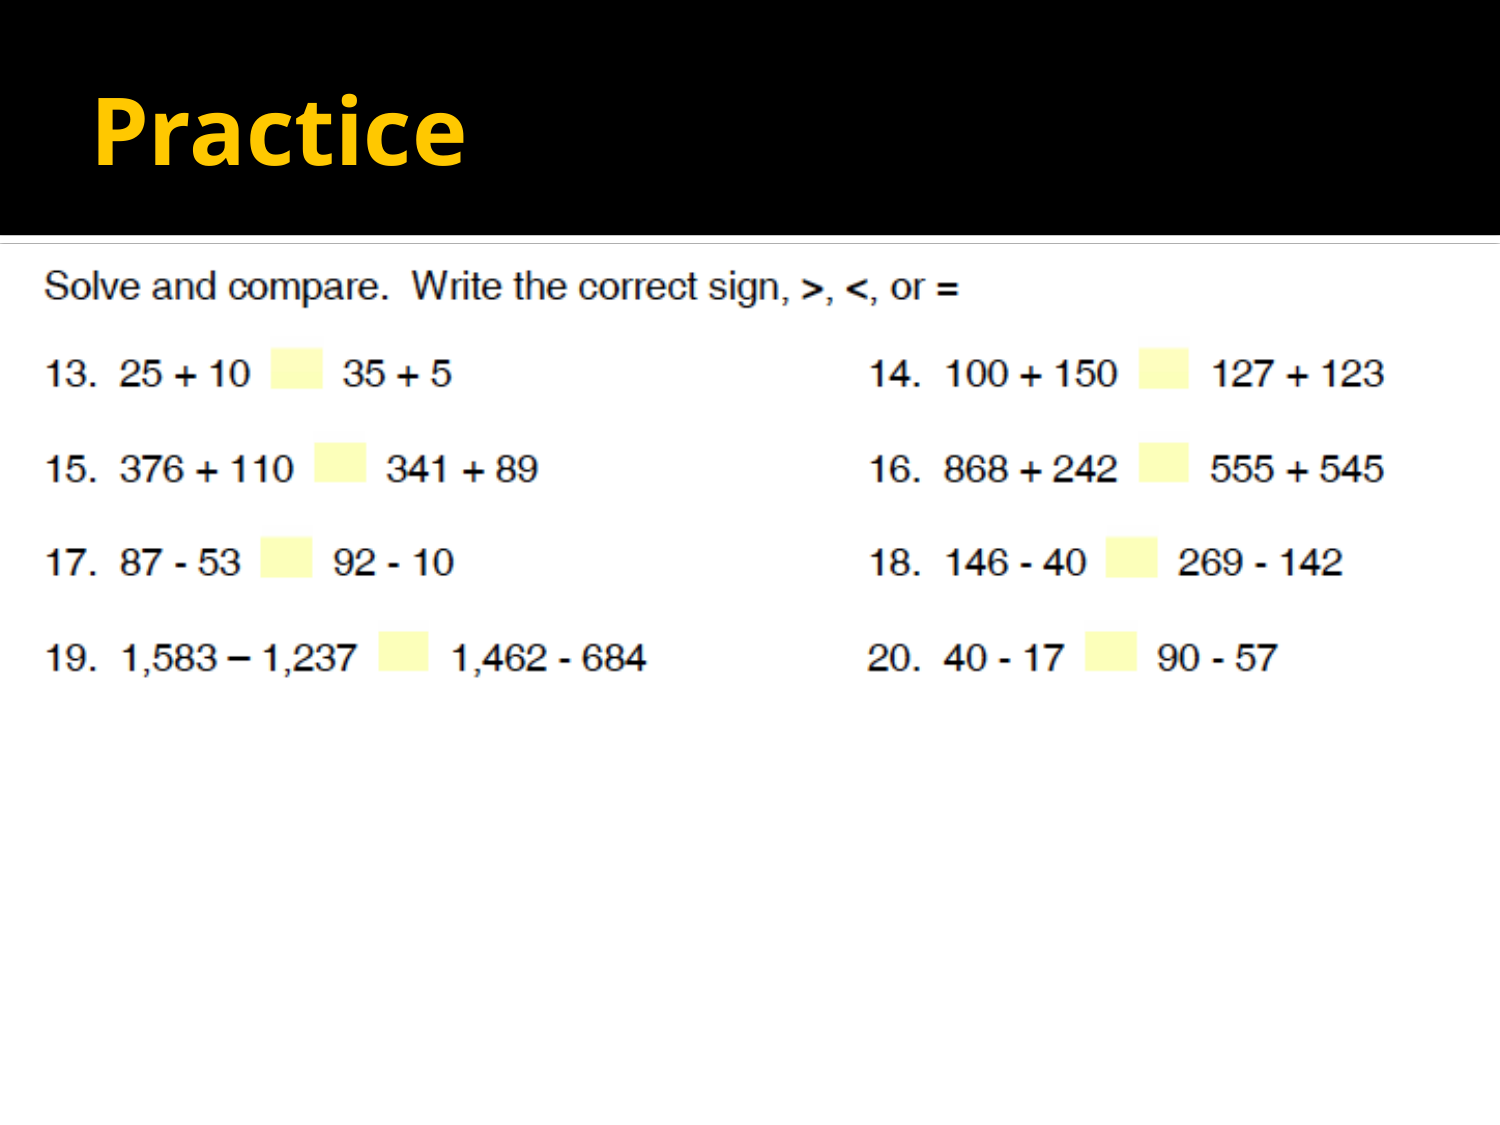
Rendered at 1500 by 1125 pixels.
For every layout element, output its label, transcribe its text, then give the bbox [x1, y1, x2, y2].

title Practice [75, 25, 1425, 231]
picture [0, 244, 1500, 714]
